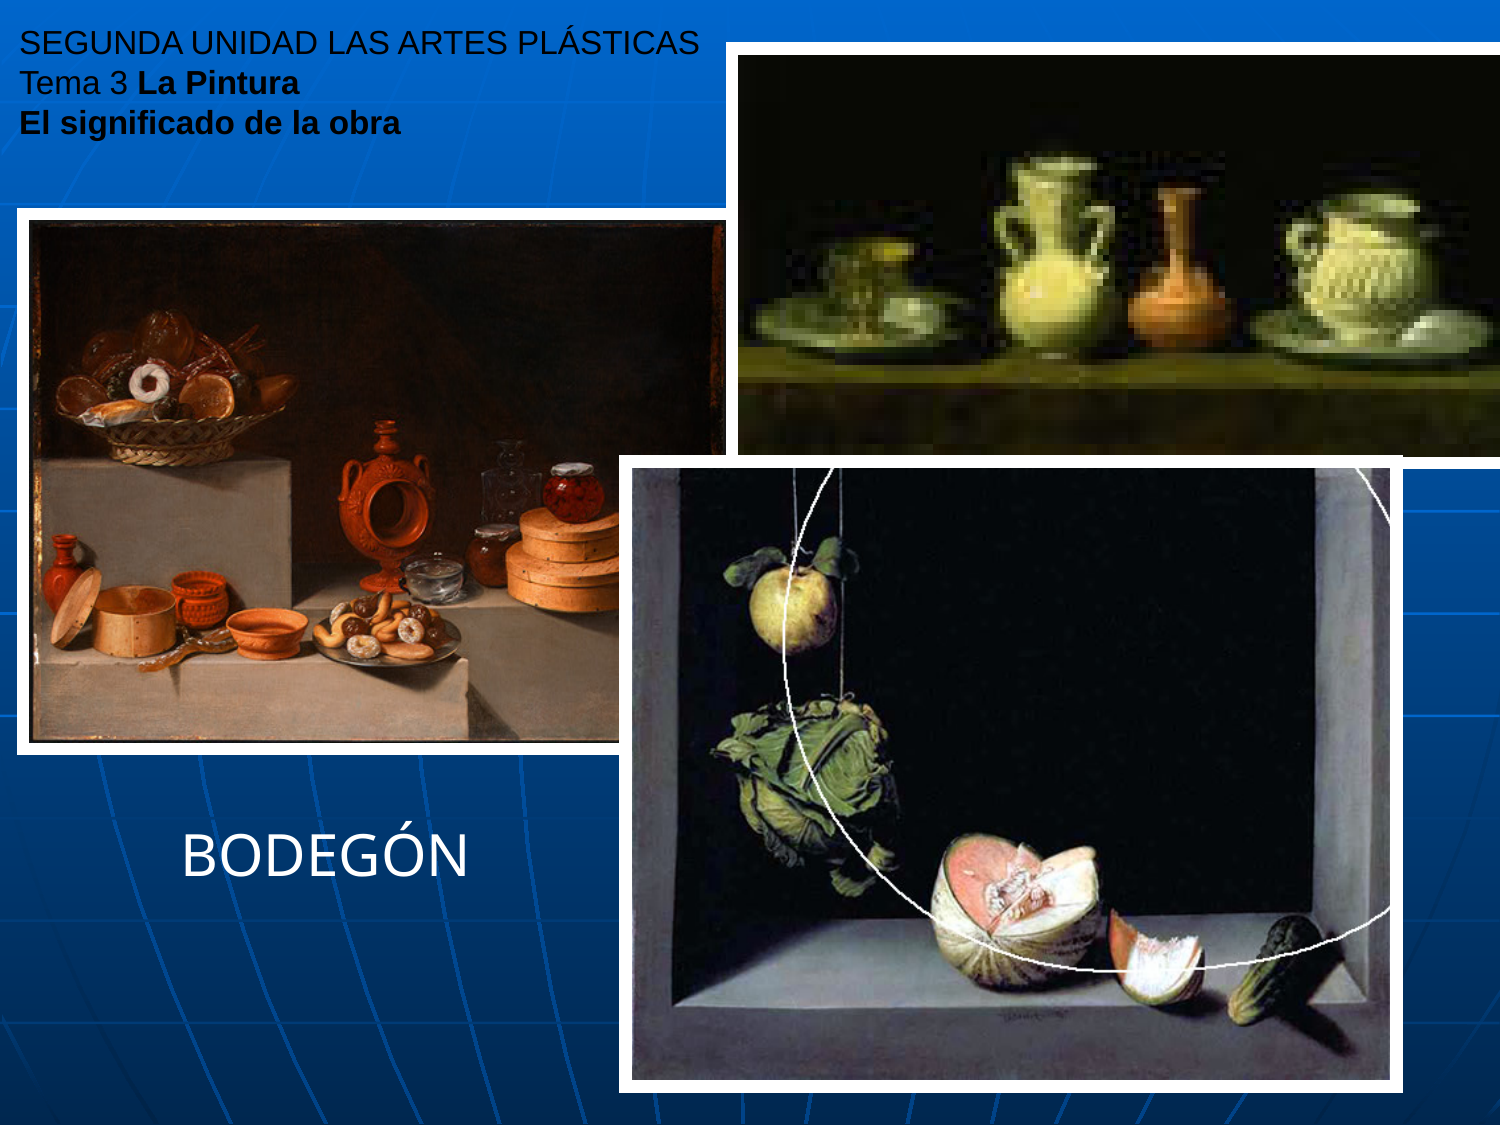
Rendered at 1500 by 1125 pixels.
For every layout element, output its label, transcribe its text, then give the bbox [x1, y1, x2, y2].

text_box BODEGÓN [165, 810, 486, 896]
title SEGUNDA UNIDAD LAS ARTES PLÁSTICAS Tema 3 La Pintura El significado de la obra [0, 0, 721, 163]
picture [737, 54, 1500, 457]
picture [29, 219, 1391, 1081]
